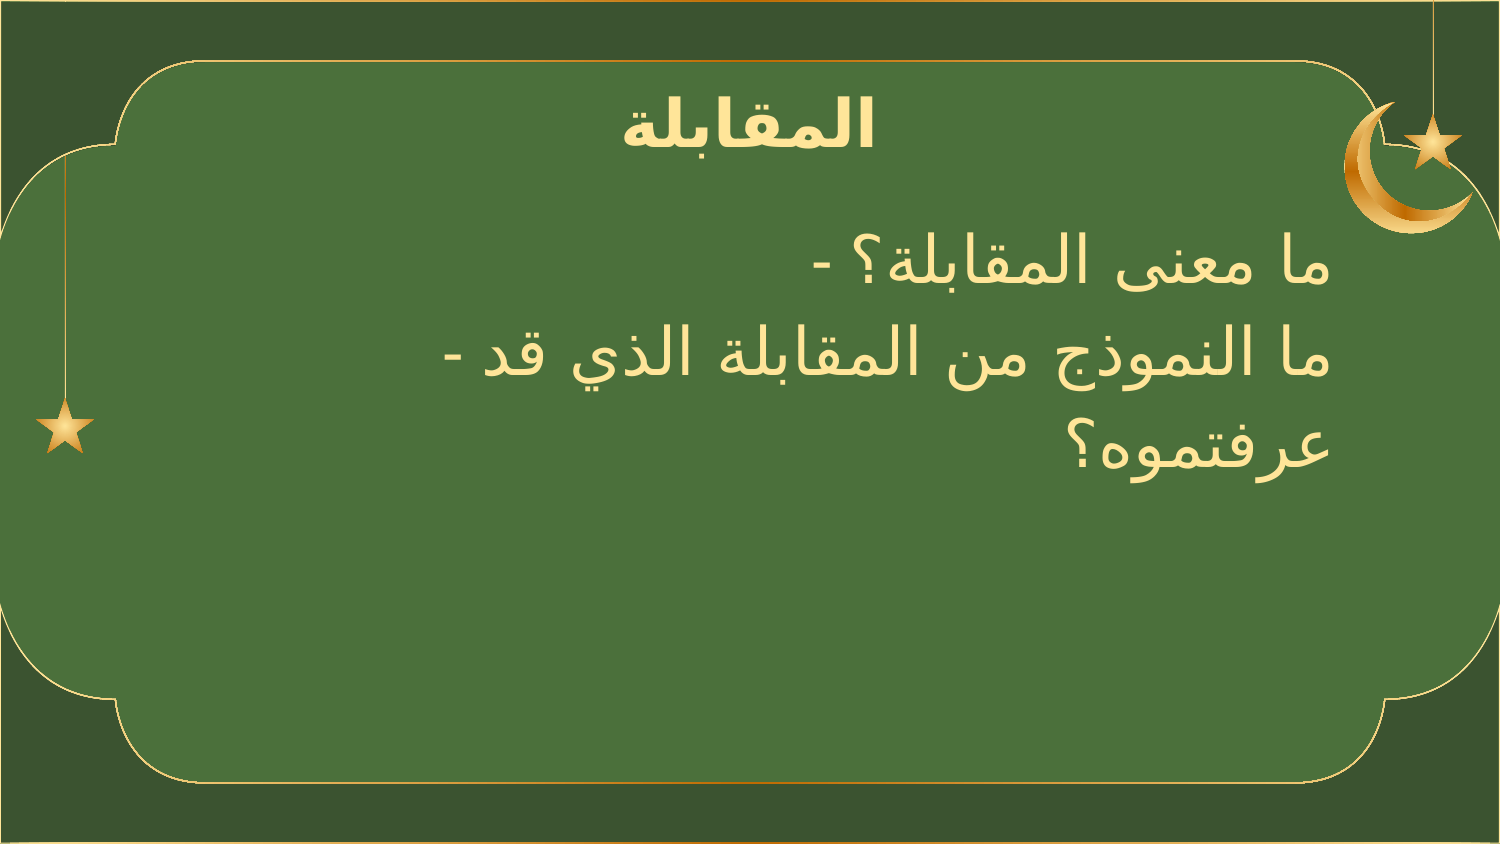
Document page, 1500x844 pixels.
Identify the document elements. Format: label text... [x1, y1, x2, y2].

title المقابلة [116, 70, 1383, 176]
list - ما معنى المقابلة؟ - ما النموذج من المقابلة الذي قد عرفتموه؟ [149, 189, 1351, 683]
